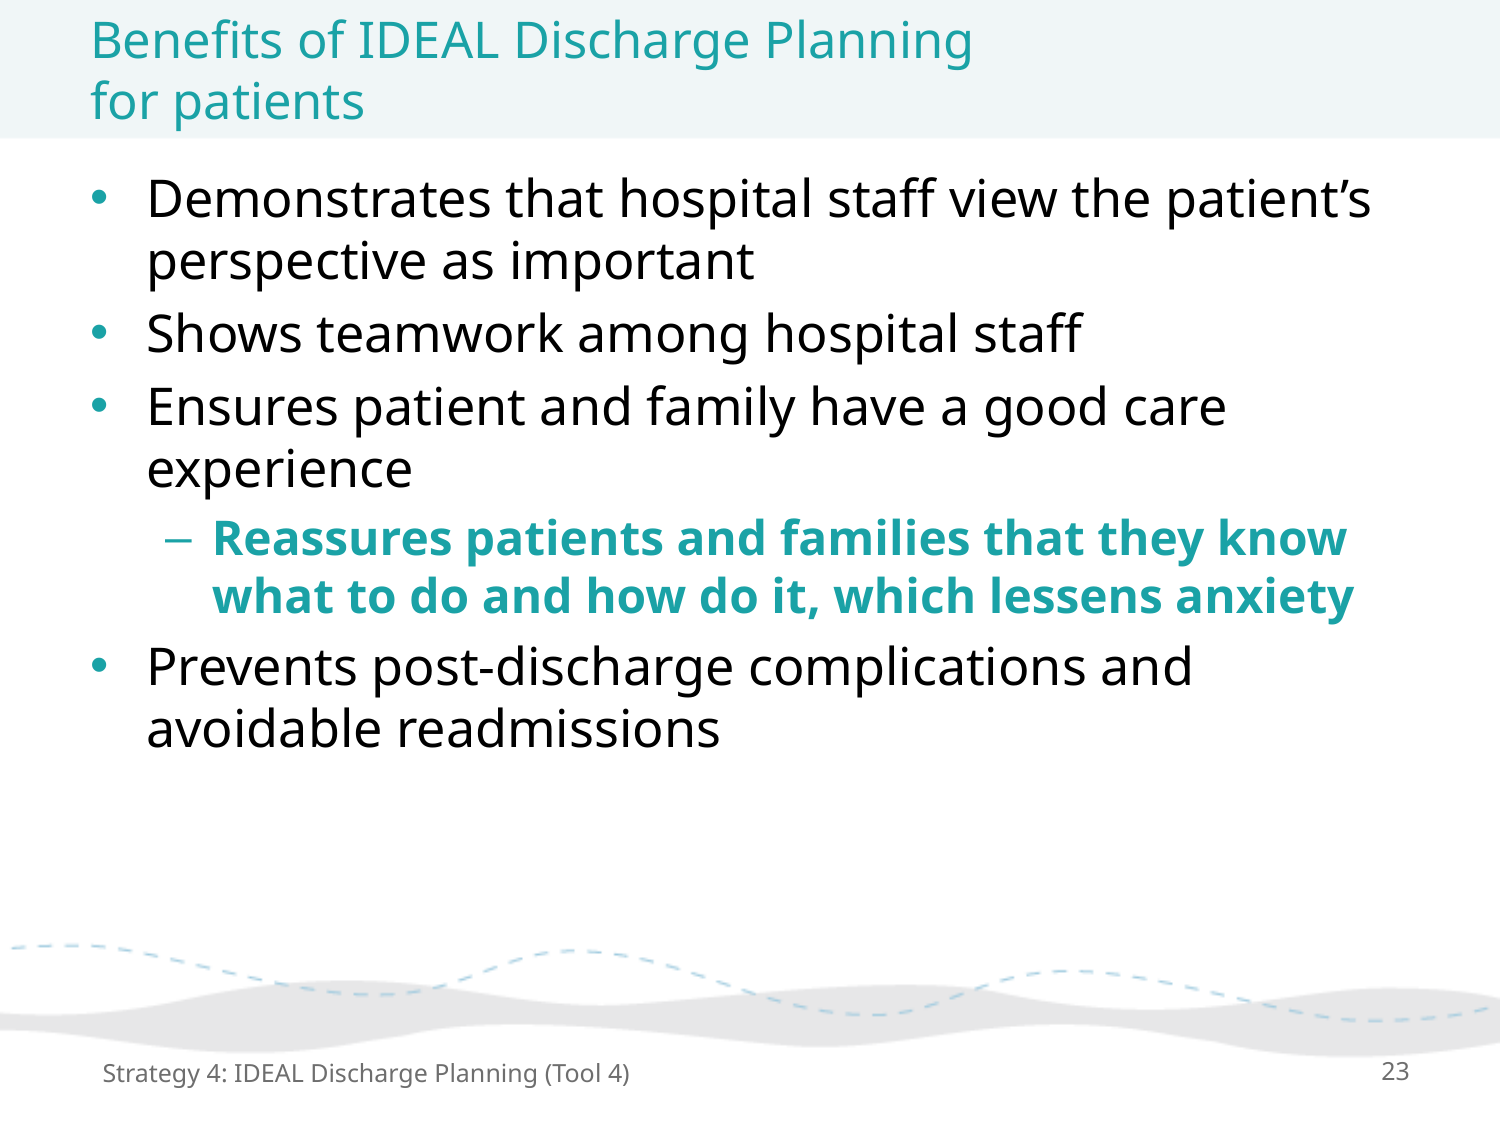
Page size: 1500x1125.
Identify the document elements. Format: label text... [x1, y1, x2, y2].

list Demonstrates that hospital staff view the patient’s perspective as important Shows teamwork among hospital staff Ensures patient and family have a good care experience Reassures patients and families that they know what to do and how do it, which lessens anxiety Prevents post-discharge complications and avoidable readmissions [75, 157, 1425, 900]
footer Strategy 4: IDEAL Discharge Planning (Tool 4) [87, 1042, 763, 1103]
slide_number 23 [1074, 1042, 1425, 1103]
title Benefits of IDEAL Discharge Planning for patients [75, 0, 1425, 138]
picture [0, 0, 1500, 1125]
